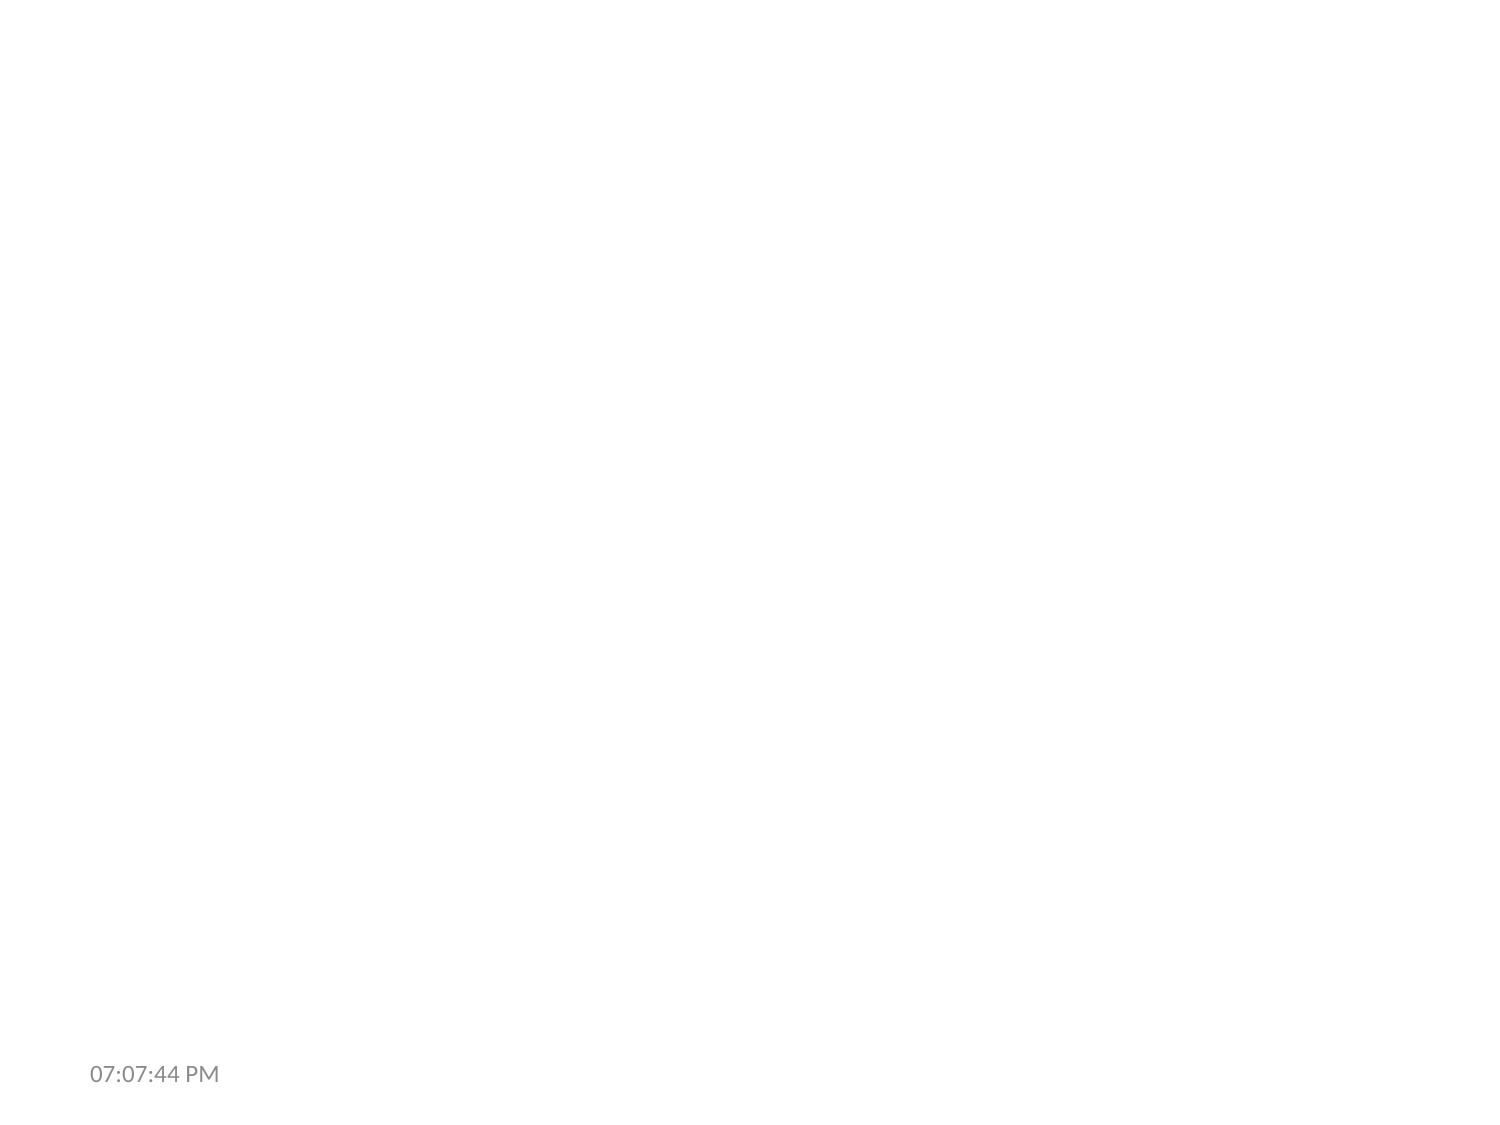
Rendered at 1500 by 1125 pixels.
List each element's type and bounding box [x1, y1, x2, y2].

slide_number [75, 1042, 425, 1103]
